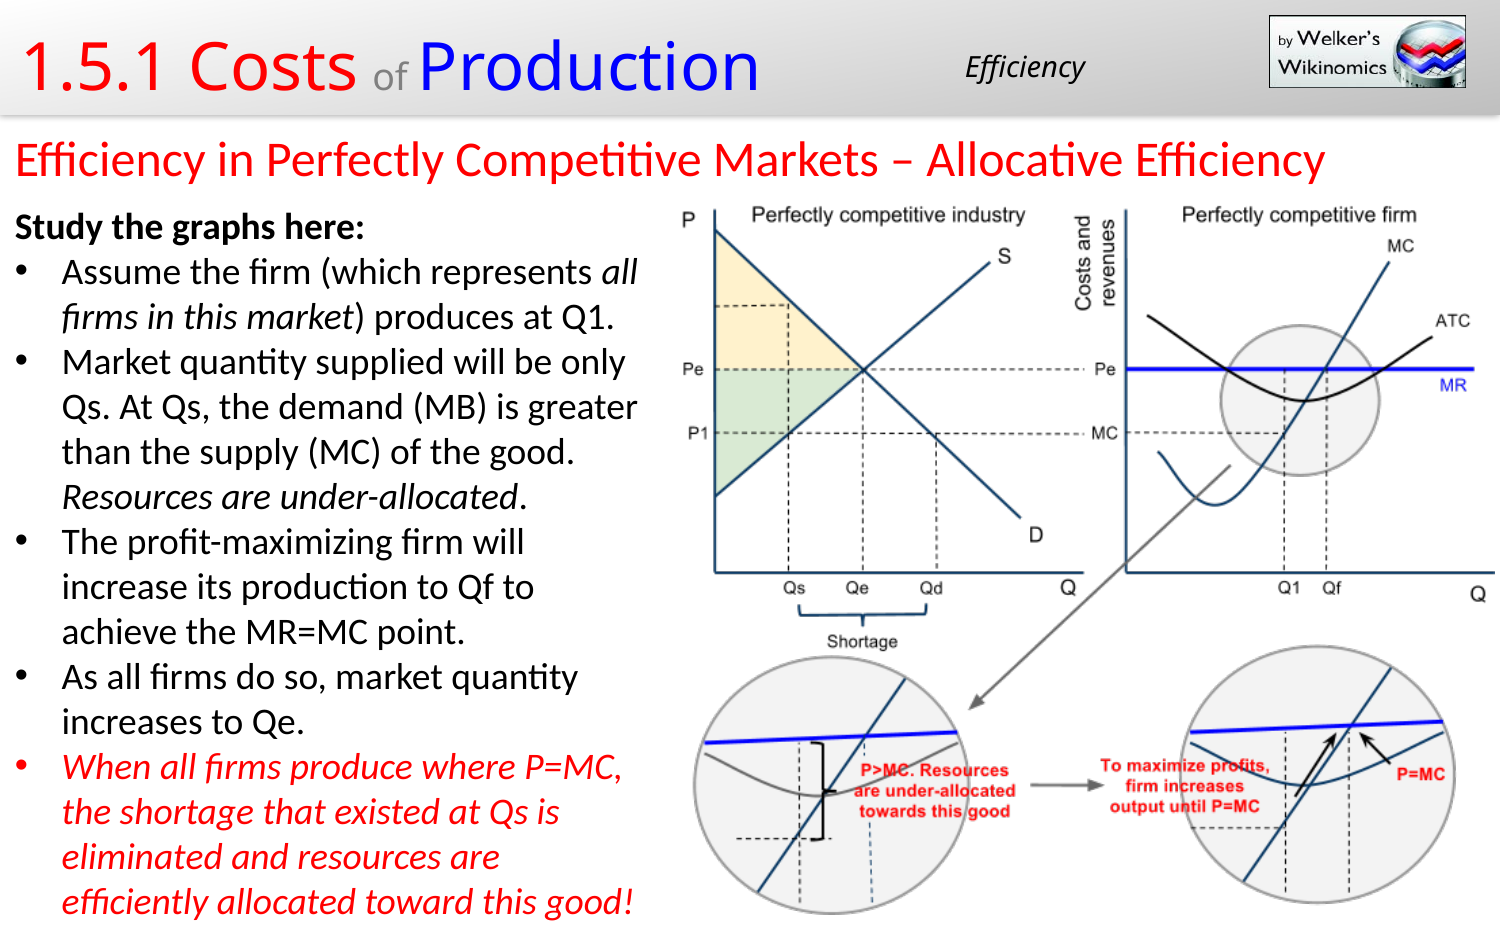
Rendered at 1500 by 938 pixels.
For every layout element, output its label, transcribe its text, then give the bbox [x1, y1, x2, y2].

text_box Efficiency in Perfectly Competitive Markets – Allocative Efficiency [0, 123, 1500, 194]
picture [662, 197, 1495, 916]
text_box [0, 0, 1500, 115]
text_box Study the graphs here: Assume the firm (which represents all firms in this market) produces at Q1. Market quantity supplied will be only Qs. At Qs, the demand (MB) is greater than the supply (MC) of the good. Resources are under-allocated. The profit-maximizing firm will increase its production to Qf to achieve the MR=MC point. As all firms do so, market quantity increases to Qe. When all firms produce where P=MC, the shortage that existed at Qs is eliminated and resources are efficiently allocated toward this good! [0, 194, 663, 930]
